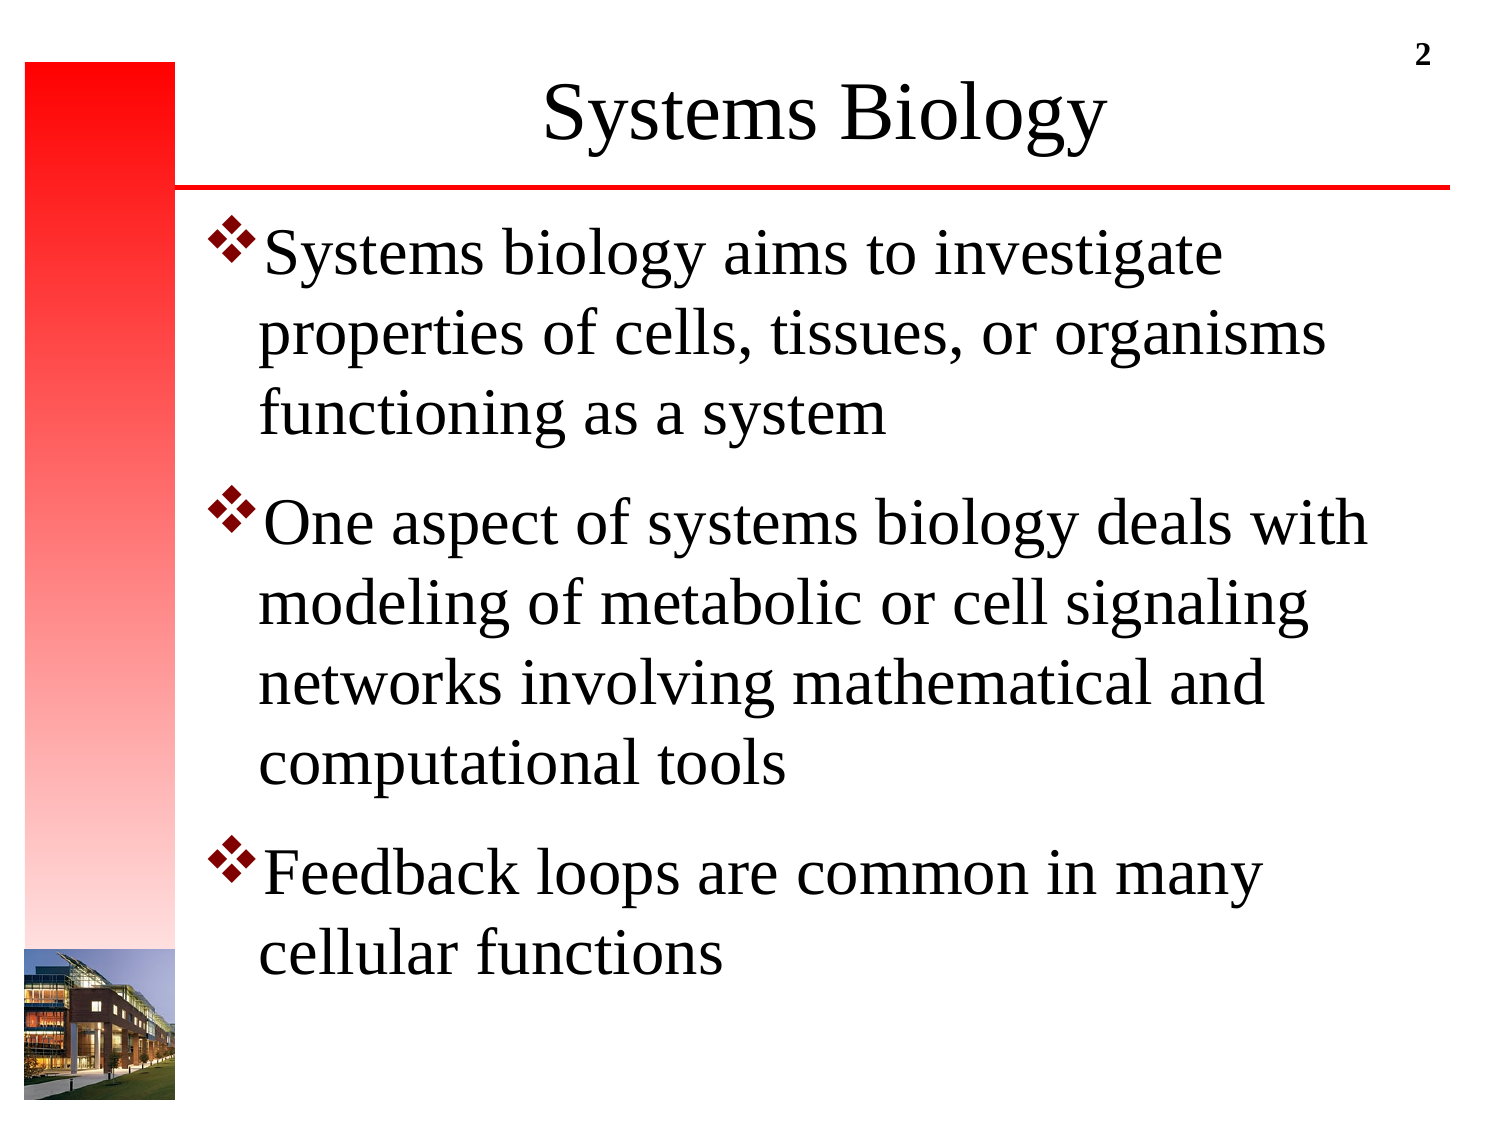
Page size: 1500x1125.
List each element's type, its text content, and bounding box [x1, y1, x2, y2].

list Systems biology aims to investigate properties of cells, tissues, or organisms functioning as a system One aspect of systems biology deals with modeling of metabolic or cell signaling networks involving mathematical and computational tools Feedback loops are common in many cellular functions [187, 199, 1463, 1063]
picture [24, 949, 175, 1100]
title Systems Biology [199, 37, 1451, 176]
